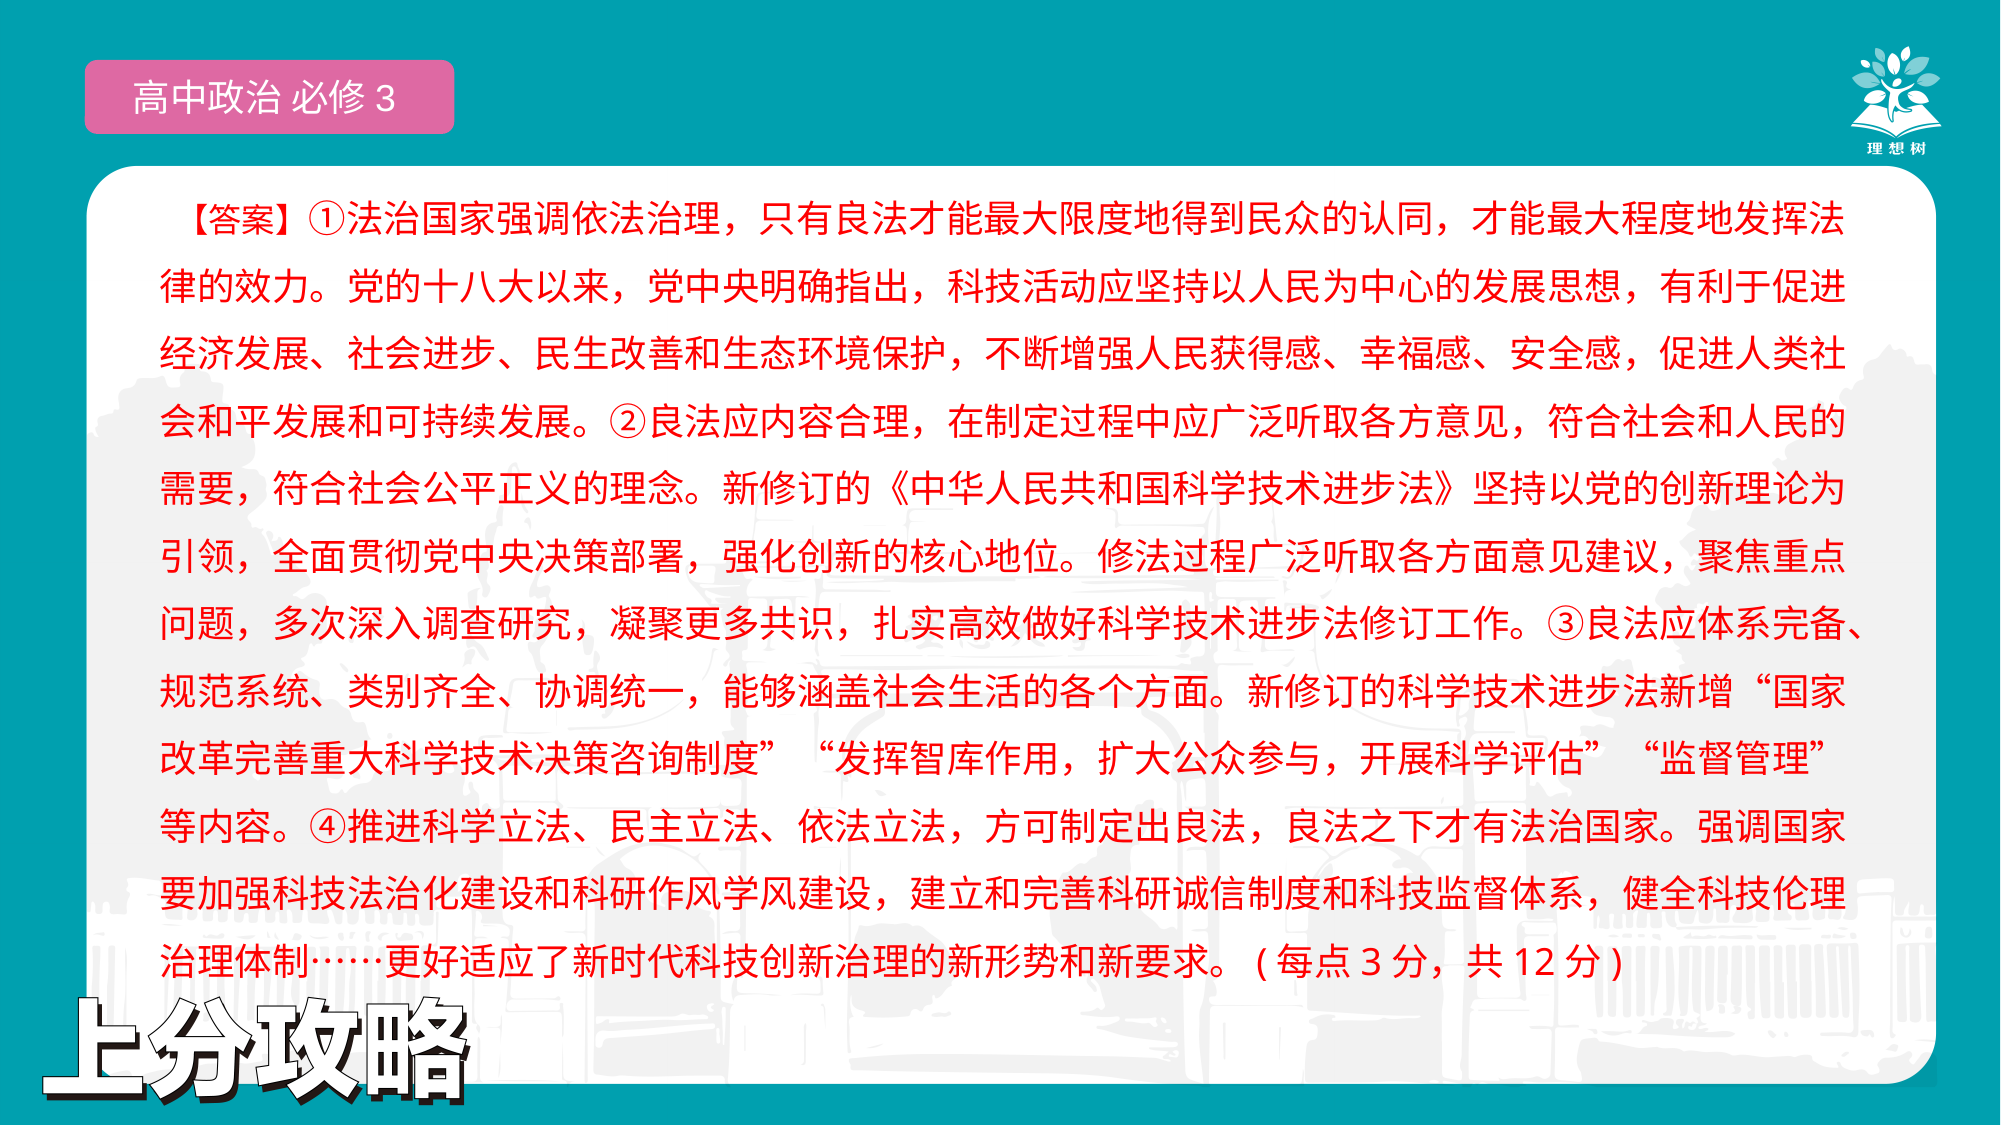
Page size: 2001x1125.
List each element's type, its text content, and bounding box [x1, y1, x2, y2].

picture [0, 0, 2001, 1125]
text_box 【答案】①法治国家强调依法治理，只有良法才能最大限度地得到民众的认同，才能最大程度地发挥法律的效力。党的十八大以来，党中央明确指出，科技活动应坚持以人民为中心的发展思想，有利于促进经济发展、社会进步、民生改善和生态环境保护，不断增强人民获得感、幸福感、安全感，促进人类社会和平发展和可持续发展。②良法应内容合理，在制定过程中应广泛听取各方意见，符合社会和人民的需要，符合社会公平正义的理念。新修订的《中华人民共和国科学技术进步法》坚持以党的创新理论为引领，全面贯彻党中央决策部署，强化创新的核心地位。修法过程广泛听取各方面意见建议，聚焦重点问题，多次深入调查研究，凝聚更多共识，扎实高效做好科学技术进步法修订工作。③良法应体系完备、规范系统、类别齐全、协调统一，能够涵盖社会生活的各个方面。新修订的科学技术进步法新增“国家改革完善重大科学技术决策咨询制度”“发挥智库作用，扩大公众参与，开展科学评估”“监督管理”等内容。④推进科学立法、民主立法、依法立法，方可制定出良法，良法之下才有法治国家。强调国家要加强科技法治化建设和科研作风学风建设，建立和完善科研诚信制度和科技监督体系，健全科技伦理治理体制……更好适应了新时代科技创新治理的新形势和新要求。(每点3分，共12分) [145, 165, 1875, 715]
text_box 高中政治 必修3 [83, 58, 456, 135]
